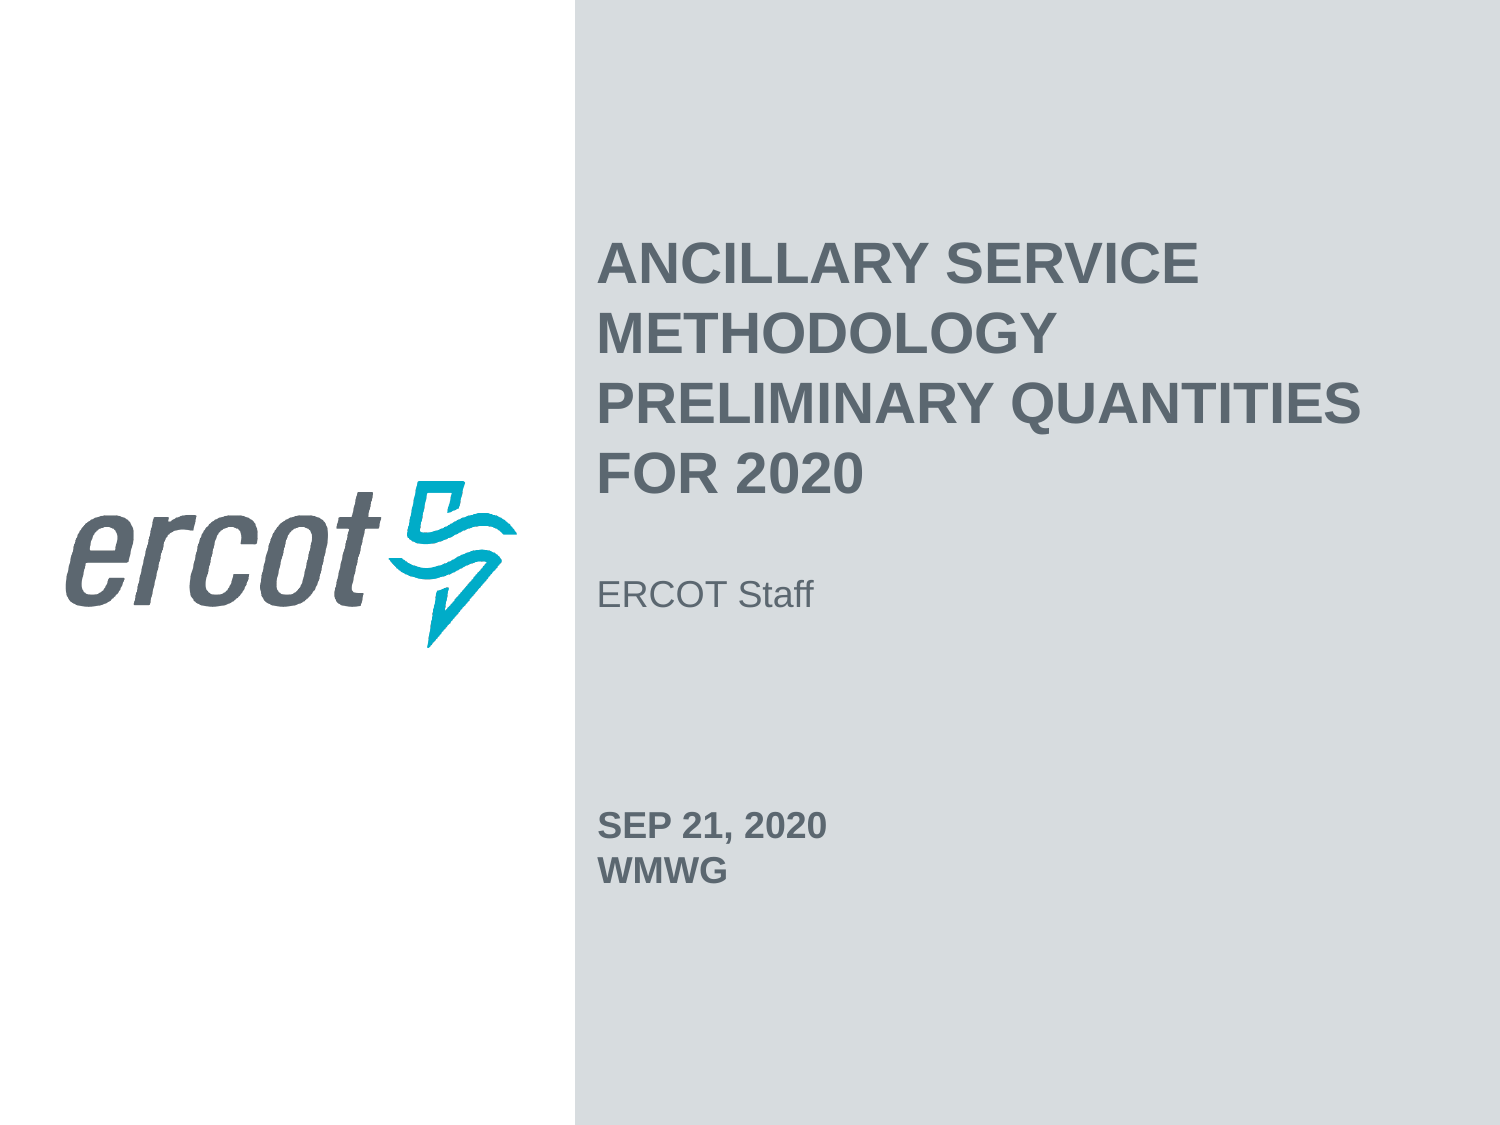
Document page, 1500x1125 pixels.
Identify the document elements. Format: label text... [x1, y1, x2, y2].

list Ancillary Service Methodology Preliminary Quantities For 2020 [581, 217, 1488, 596]
picture [56, 471, 525, 654]
list Sep 21, 2020 WMWG [582, 793, 1315, 900]
list ERCOT Staff [581, 562, 1315, 714]
